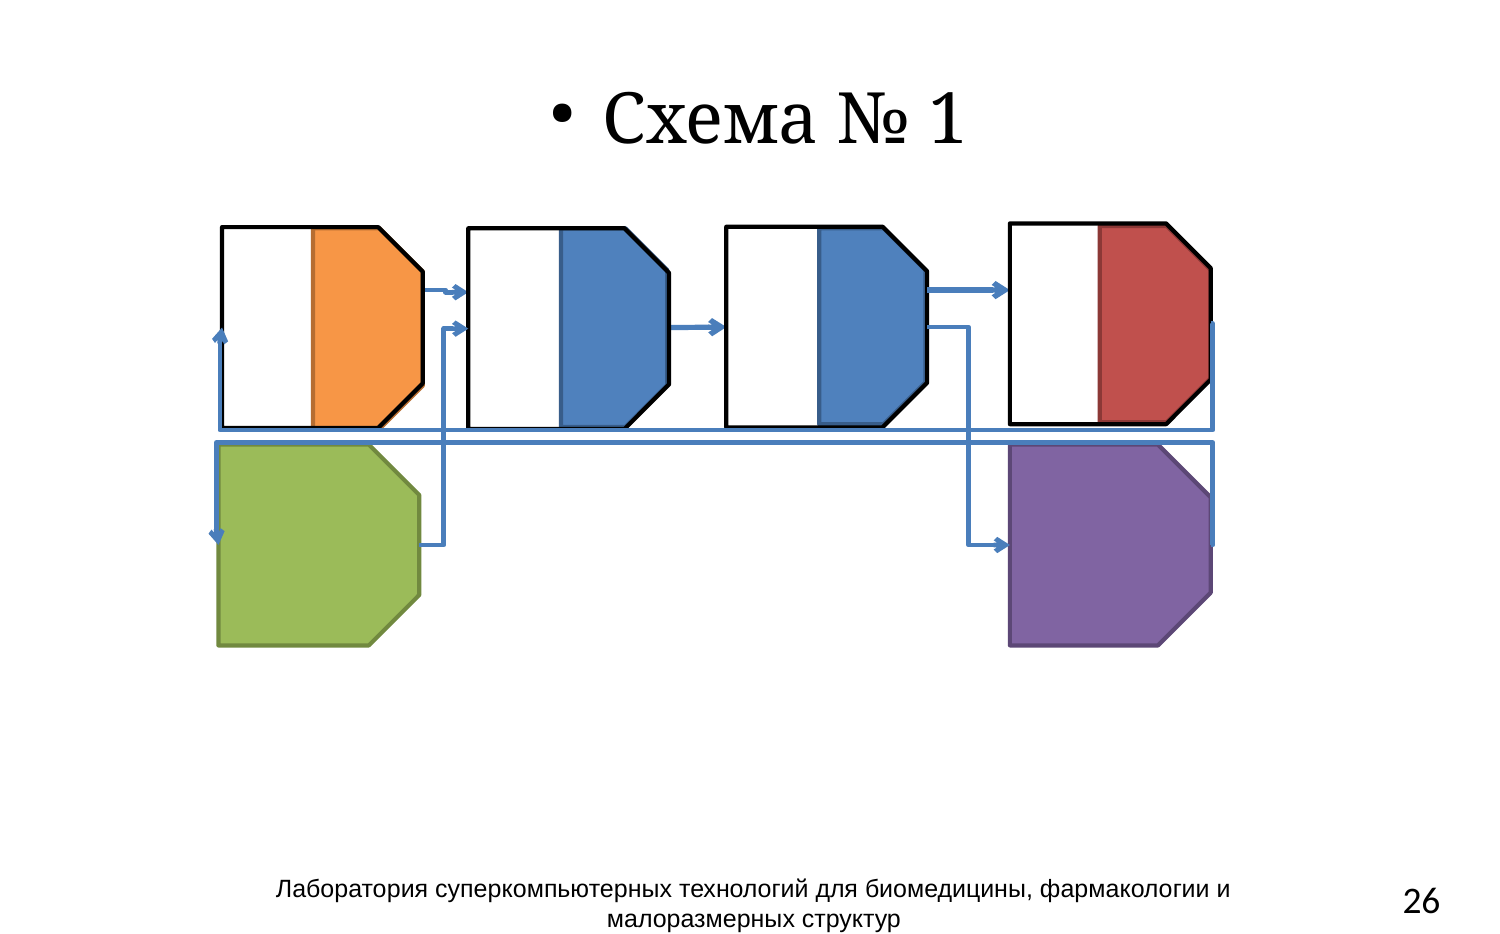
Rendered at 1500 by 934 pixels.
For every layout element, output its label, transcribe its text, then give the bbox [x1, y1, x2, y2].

text_box [468, 228, 670, 323]
text_box [1010, 447, 1208, 545]
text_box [419, 328, 469, 545]
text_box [422, 289, 469, 293]
text_box [726, 226, 928, 323]
text_box Лаборатория суперкомпьютерных технологий для биомедицины, фармакологии и малоразмерных структур [171, 864, 1338, 915]
text_box [1010, 328, 1208, 425]
title Схема № 1 [75, 29, 1425, 201]
text_box [221, 227, 423, 323]
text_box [221, 323, 1211, 328]
text_box [218, 548, 420, 646]
text_box 26 [1387, 868, 1473, 918]
text_box [1009, 548, 1211, 646]
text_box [927, 327, 1010, 546]
text_box [469, 328, 670, 426]
text_box [220, 447, 419, 545]
text_box [223, 328, 419, 426]
text_box [726, 328, 927, 426]
text_box [1009, 223, 1211, 323]
